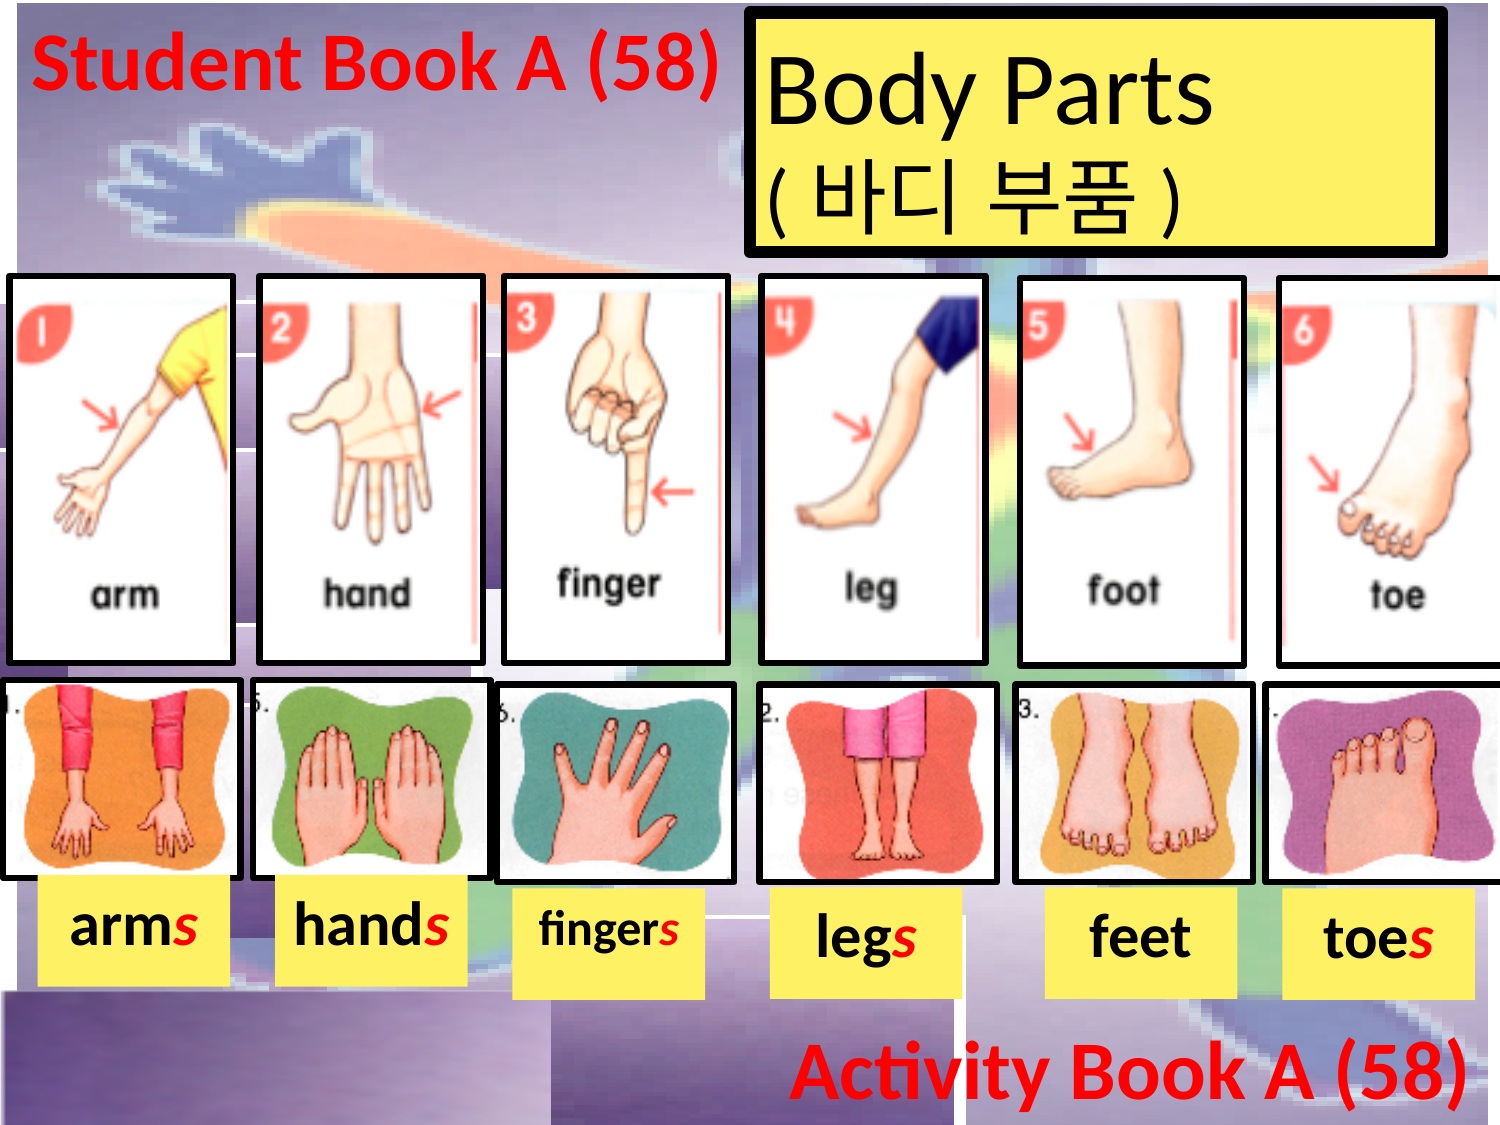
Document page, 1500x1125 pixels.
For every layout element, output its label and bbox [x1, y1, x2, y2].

picture [507, 278, 726, 661]
text_box [255, 683, 488, 987]
text_box [1018, 687, 1251, 1000]
text_box [762, 687, 994, 1000]
picture [1281, 280, 1500, 663]
picture [1022, 280, 1241, 663]
picture [764, 278, 983, 661]
text_box [5, 683, 238, 987]
picture [262, 278, 481, 661]
text_box [499, 687, 732, 1001]
text_box [0, 0, 1500, 1125]
picture [12, 278, 231, 661]
text_box [1268, 687, 1500, 1001]
